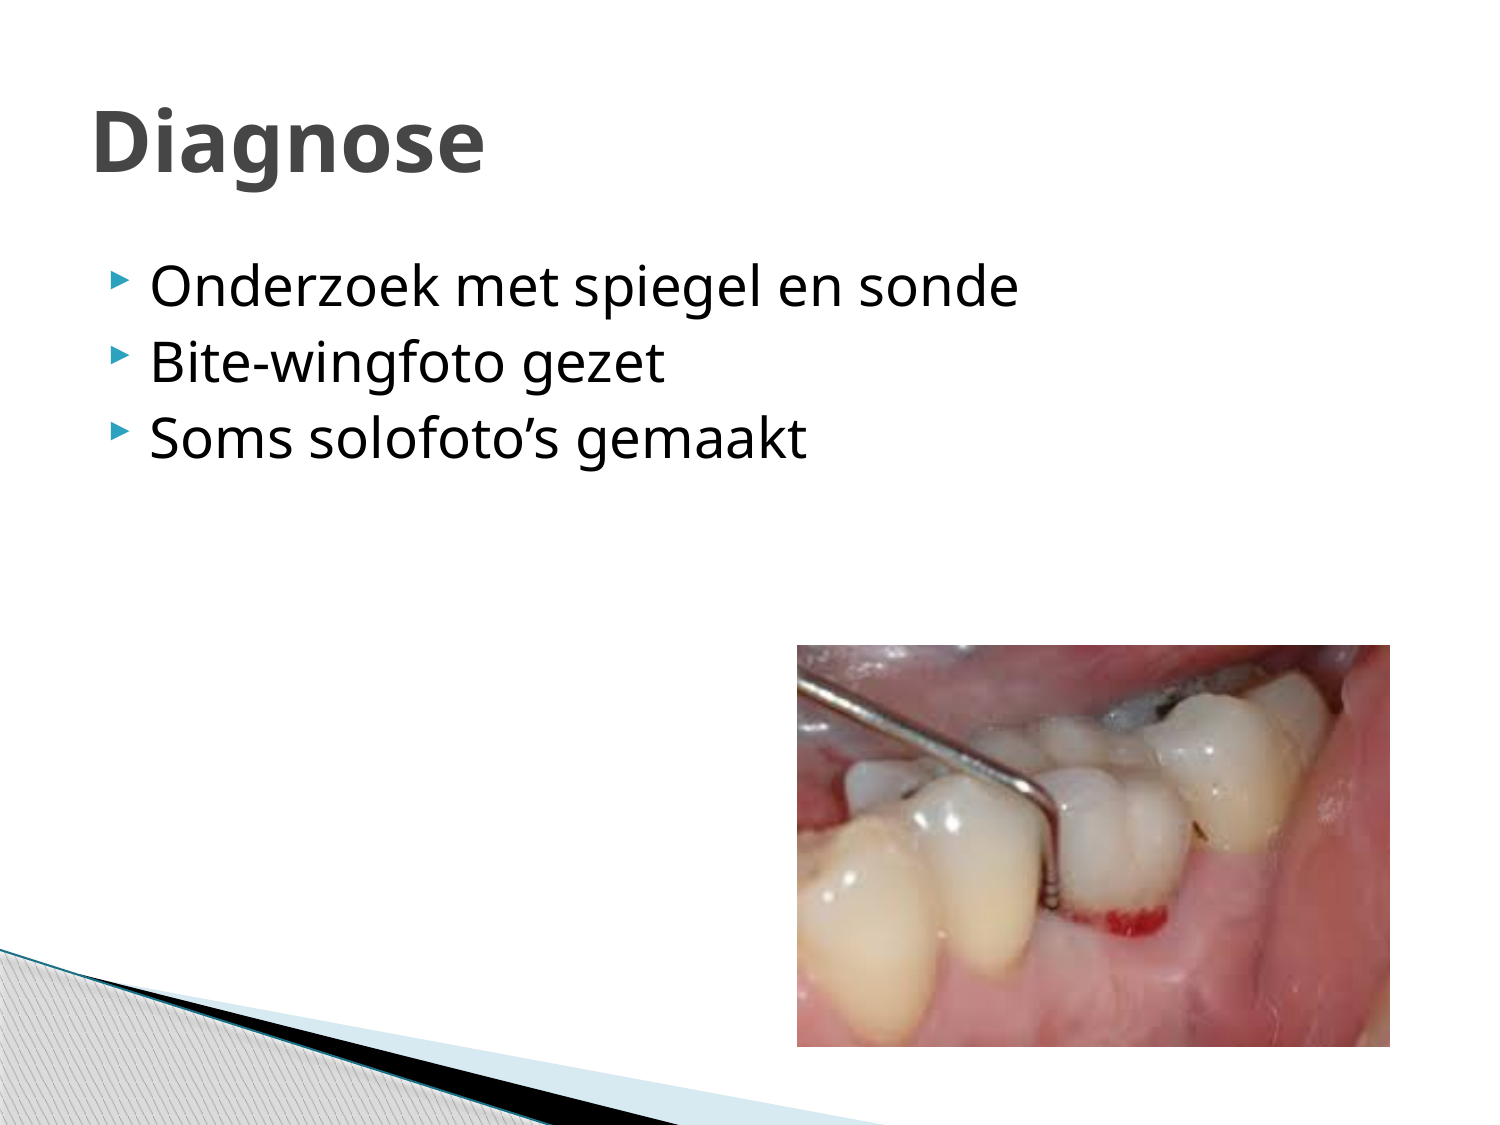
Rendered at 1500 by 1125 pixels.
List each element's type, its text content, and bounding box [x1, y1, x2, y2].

picture [796, 644, 1391, 1048]
list Onderzoek met spiegel en sonde Bite-wingfoto gezet Soms solofoto’s gemaakt [75, 243, 1425, 986]
title Diagnose [75, 45, 1425, 233]
